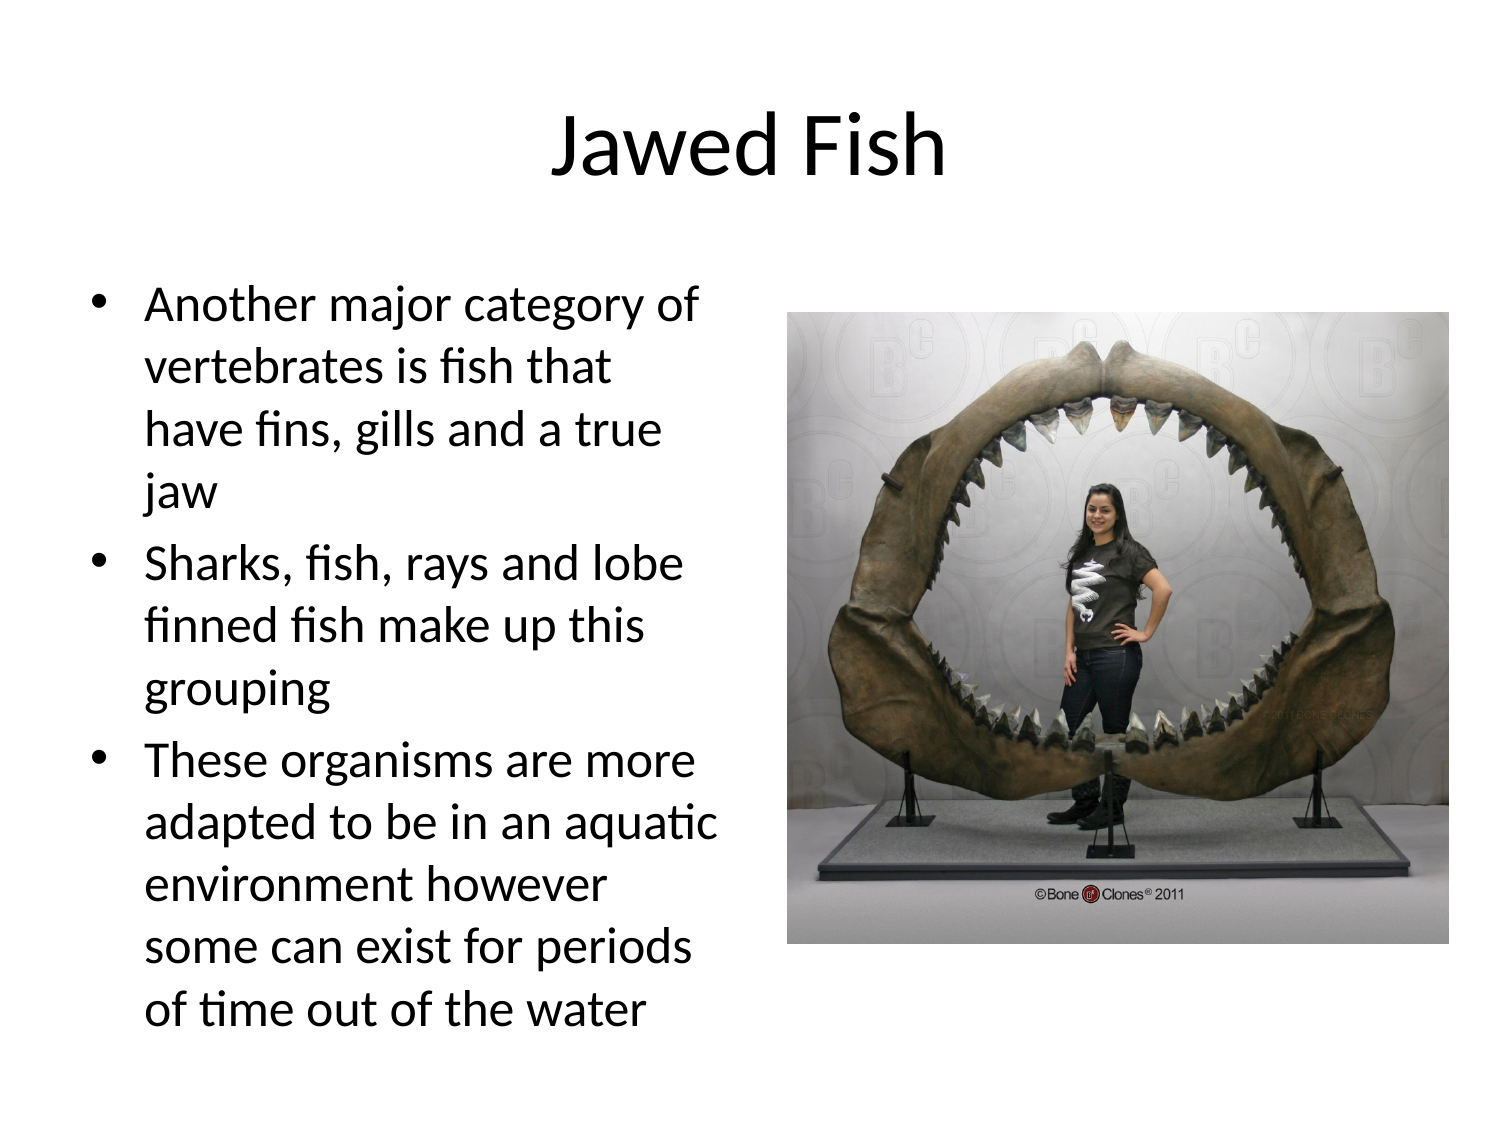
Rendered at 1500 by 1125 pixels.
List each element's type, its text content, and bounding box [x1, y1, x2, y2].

title Jawed Fish [75, 45, 1425, 233]
picture [787, 312, 1449, 944]
list Another major category of vertebrates is fish that have fins, gills and a true jaw Sharks, fish, rays and lobe finned fish make up this grouping These organisms are more adapted to be in an aquatic environment however some can exist for periods of time out of the water [75, 262, 738, 1075]
